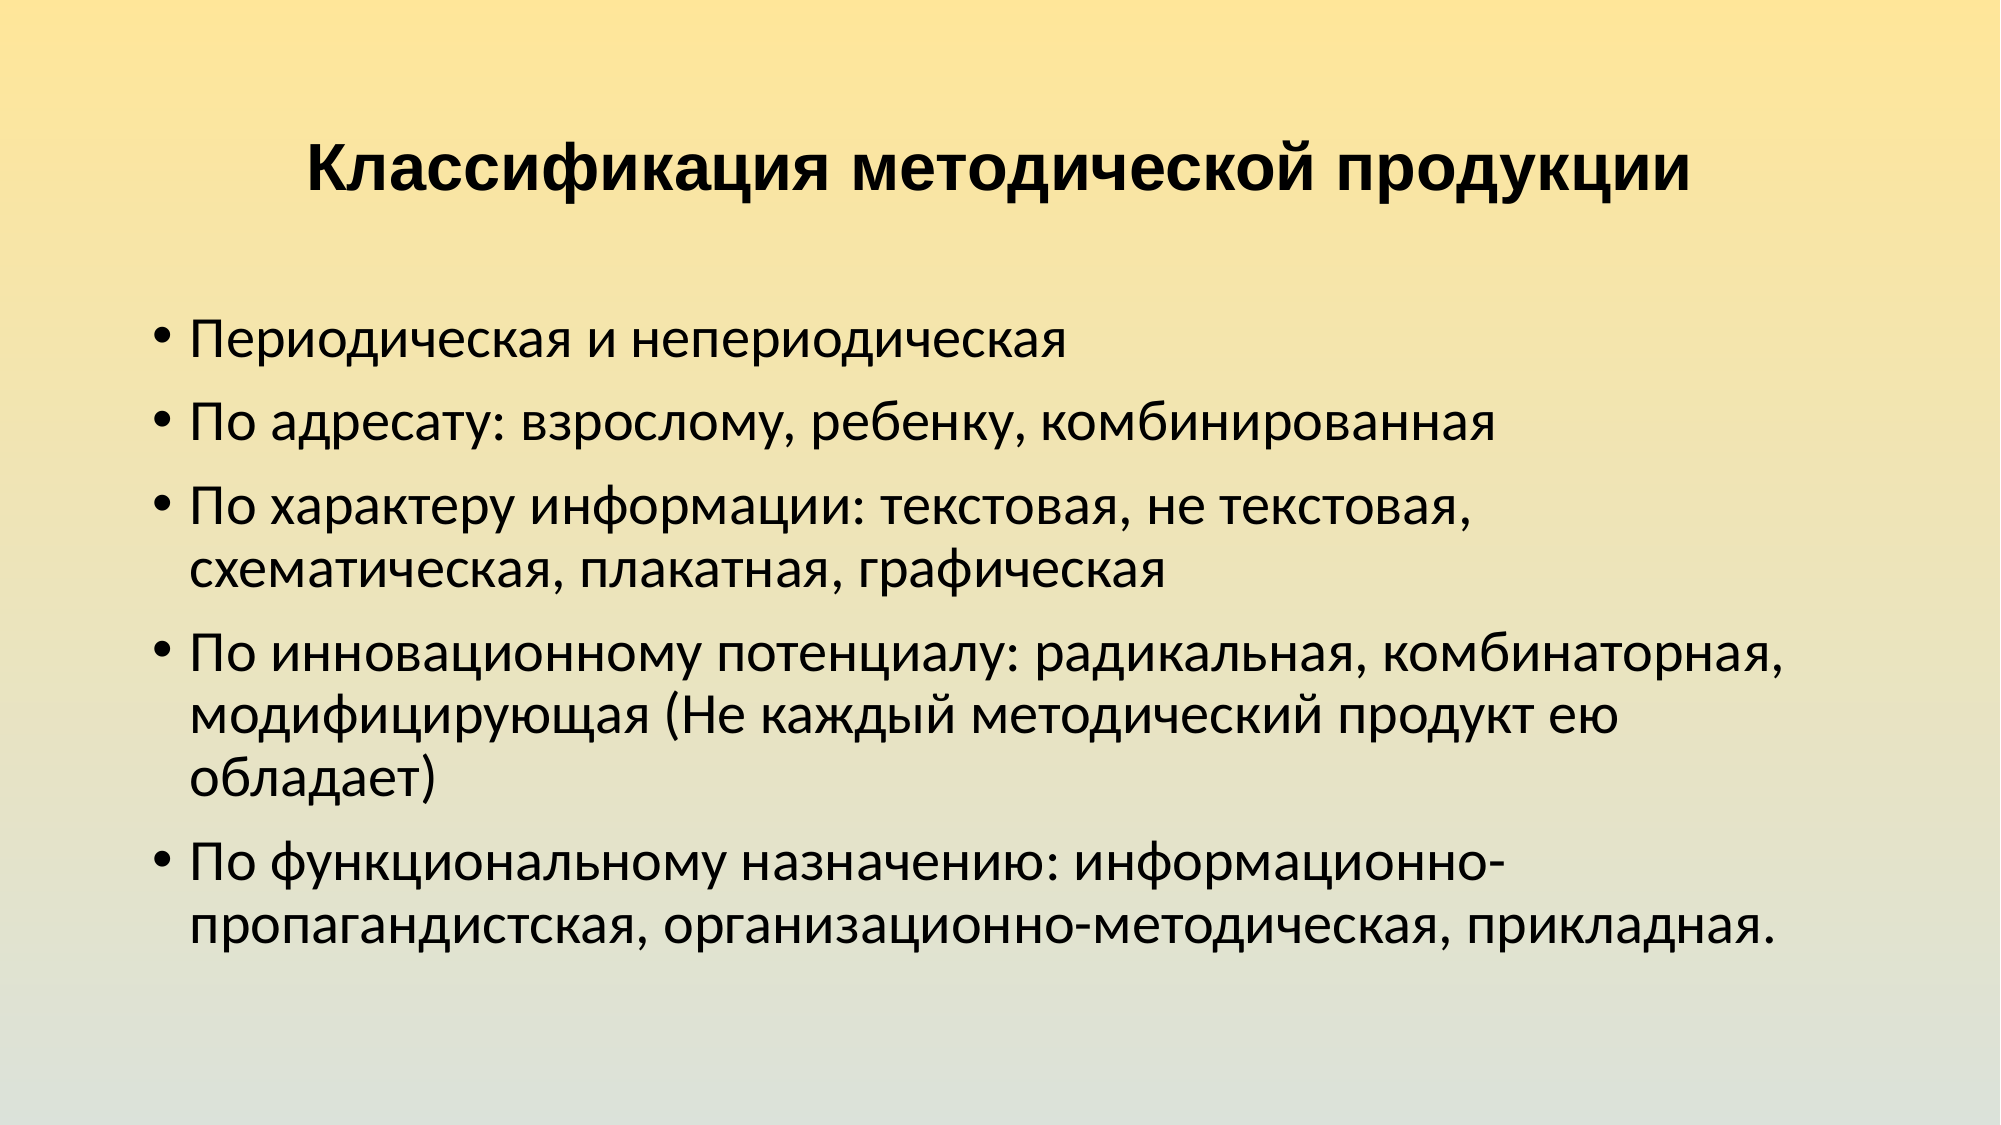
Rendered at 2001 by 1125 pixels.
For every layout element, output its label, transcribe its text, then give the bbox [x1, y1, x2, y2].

list Периодическая и непериодическая По адресату: взрослому, ребенку, комбинированная По характеру информации: текстовая, не текстовая, схематическая, плакатная, графическая По инновационному потенциалу: радикальная, комбинаторная, модифицирующая (Не каждый методический продукт ею обладает) По функциональному назначению: информационно-пропагандистская, организационно-методическая, прикладная. [137, 299, 1863, 1014]
title Классификация методической продукции [137, 59, 1863, 278]
